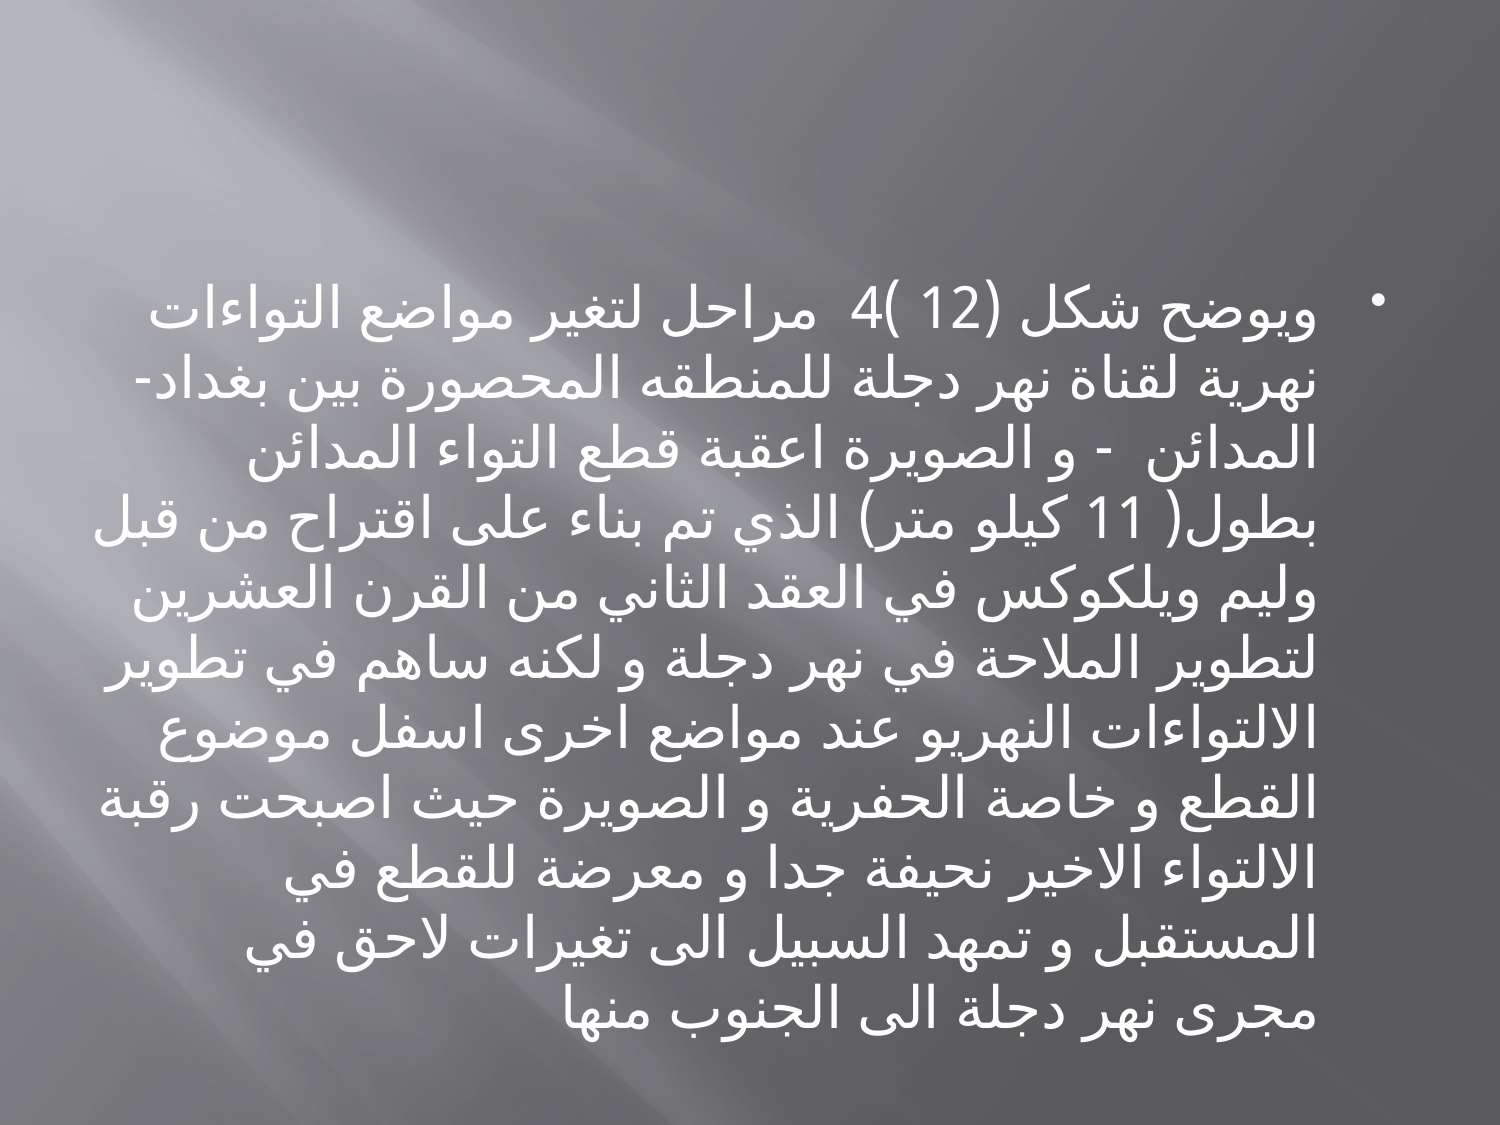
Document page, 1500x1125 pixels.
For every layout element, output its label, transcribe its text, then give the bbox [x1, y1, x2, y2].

list ويوضح شكل (12 )4 مراحل لتغير مواضع التواءات نهرية لقناة نهر دجلة للمنطقه المحصورة بين بغداد- المدائن - و الصويرة اعقبة قطع التواء المدائن بطول( 11 كيلو متر) الذي تم بناء على اقتراح من قبل وليم ويلكوكس في العقد الثاني من القرن العشرين لتطوير الملاحة في نهر دجلة و لكنه ساهم في تطوير الالتواءات النهريو عند مواضع اخرى اسفل موضوع القطع و خاصة الحفرية و الصويرة حيث اصبحت رقبة الالتواء الاخير نحيفة جدا و معرضة للقطع في المستقبل و تمهد السبيل الى تغيرات لاحق في مجرى نهر دجلة الى الجنوب منها [75, 262, 1425, 1035]
